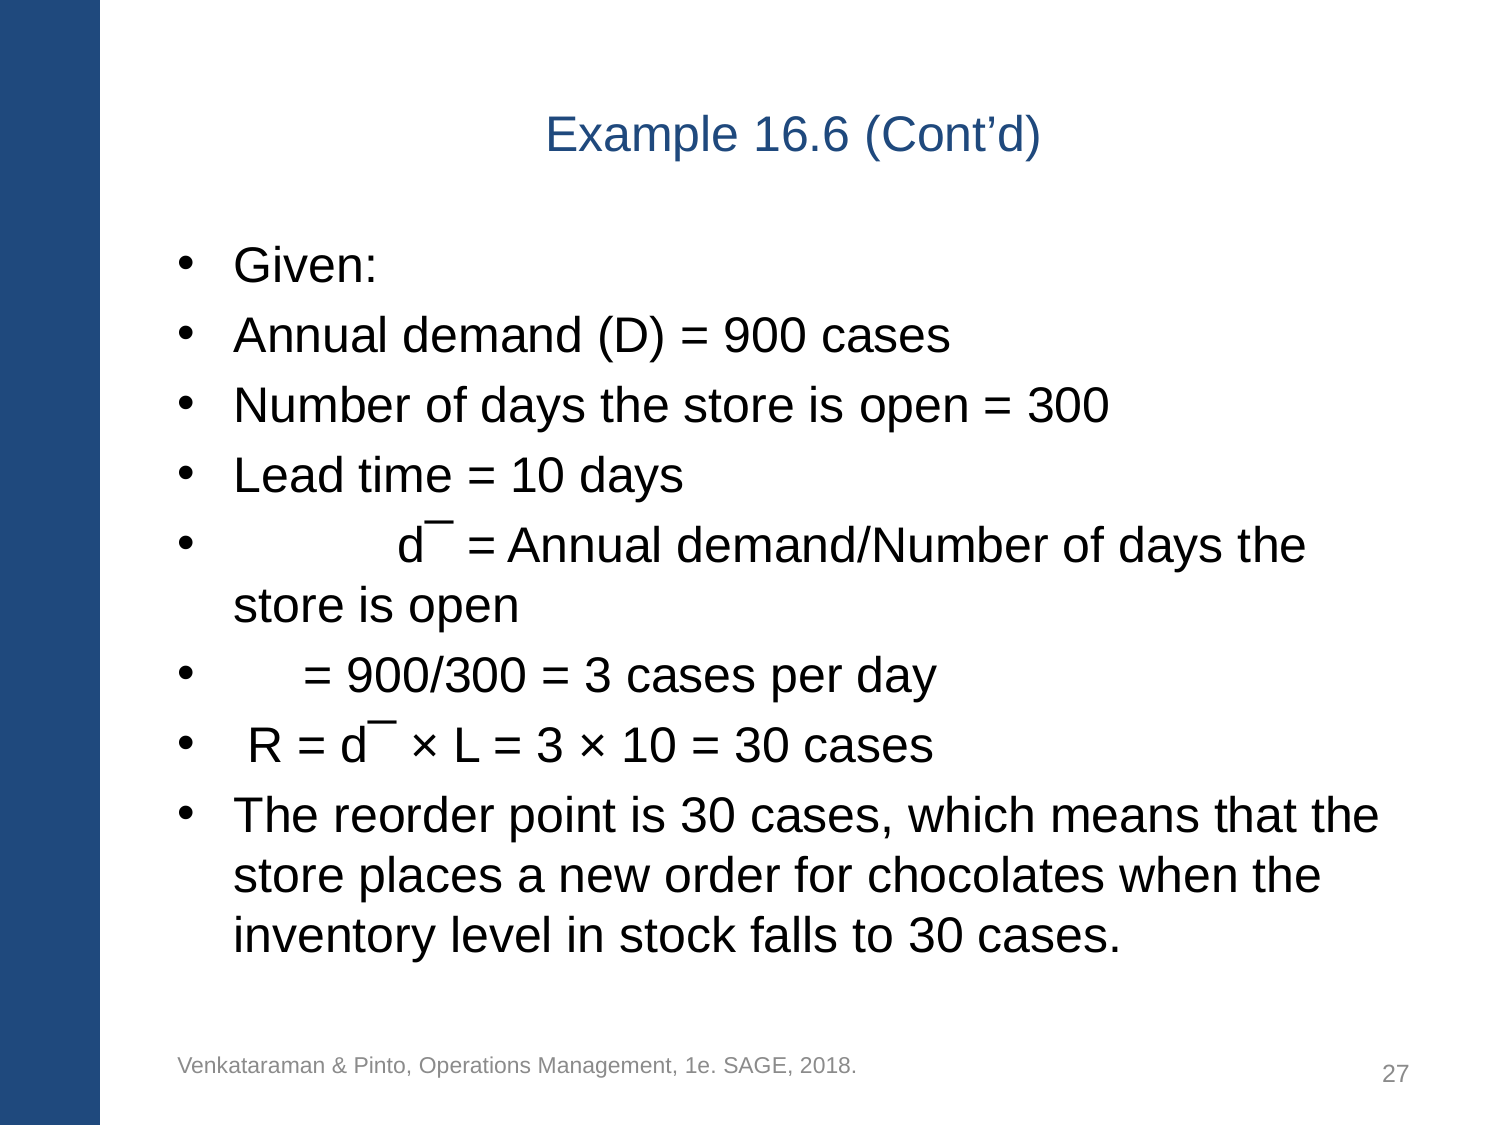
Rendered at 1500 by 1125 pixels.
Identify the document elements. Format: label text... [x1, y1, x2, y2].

list Given: Annual demand (D) = 900 cases Number of days the store is open = 300 Lead time = 10 days d ̅ = Annual demand/Number of days the store is open = 900/300 = 3 cases per day R = d ̅ × L = 3 × 10 = 30 cases The reorder point is 30 cases, which means that the store places a new order for chocolates when the inventory level in stock falls to 30 cases. [162, 224, 1425, 1025]
title Example 16.6 (Cont’d) [162, 37, 1425, 224]
footer Venkataraman & Pinto, Operations Management, 1e. SAGE, 2018. [162, 1042, 1313, 1103]
slide_number 27 [1350, 1042, 1425, 1103]
